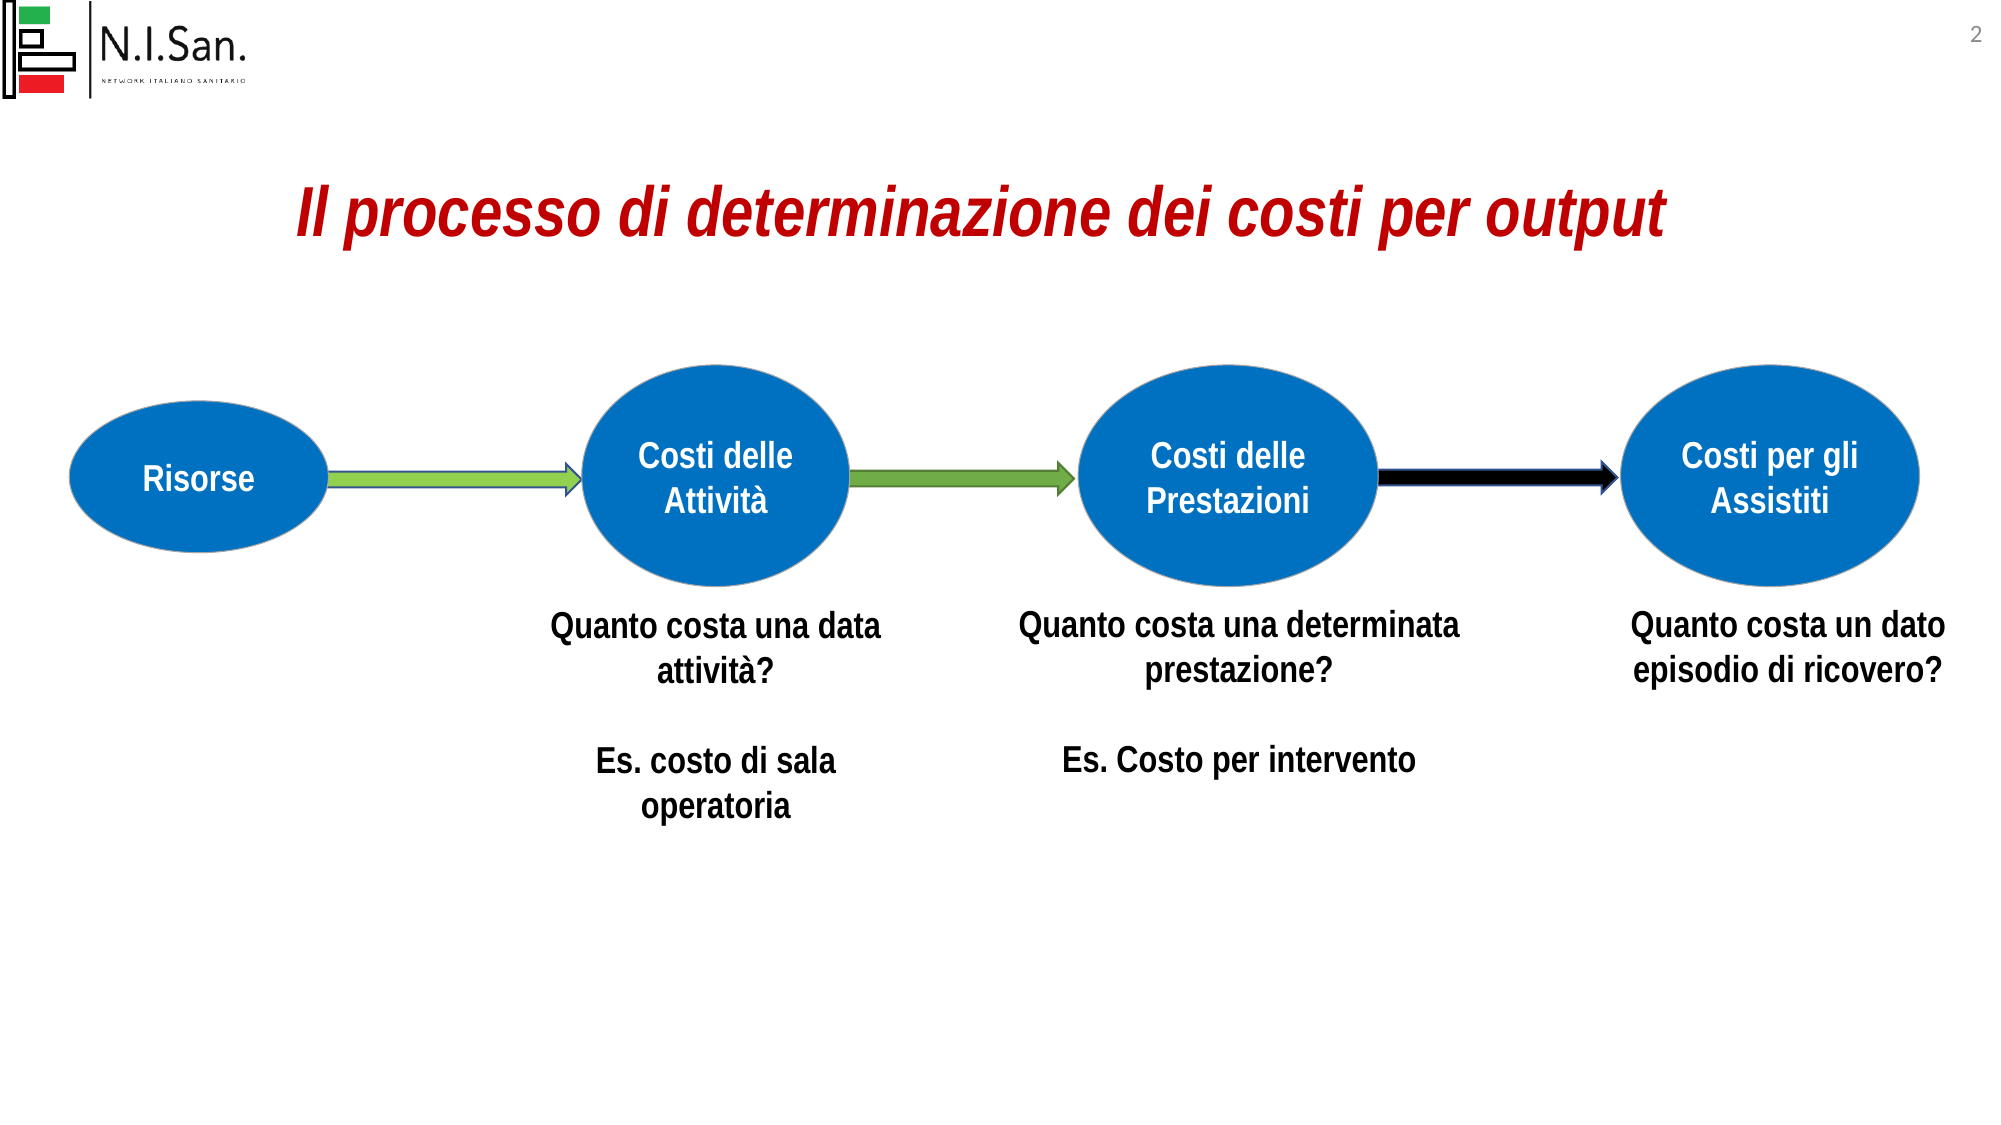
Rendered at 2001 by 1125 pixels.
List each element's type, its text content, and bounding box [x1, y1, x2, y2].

text_box [850, 460, 1076, 497]
text_box Il processo di determinazione dei costi per output [203, 101, 1761, 314]
text_box [1379, 459, 1619, 496]
slide_number 2 [1547, 2, 1998, 63]
text_box Costi per gli Assistiti [1620, 364, 1921, 588]
text_box Costi delle Prestazioni [1077, 364, 1379, 588]
text_box Risorse [68, 400, 329, 554]
text_box Quanto costa una determinata prestazione? Es. Costo per intervento [990, 592, 1489, 788]
text_box Costi delle Attività [581, 364, 851, 588]
picture [0, 0, 252, 102]
text_box Quanto costa una data attività? Es. costo di sala operatoria [512, 594, 919, 834]
text_box [328, 461, 581, 498]
text_box Quanto costa un dato episodio di ricovero? [1560, 592, 2000, 698]
